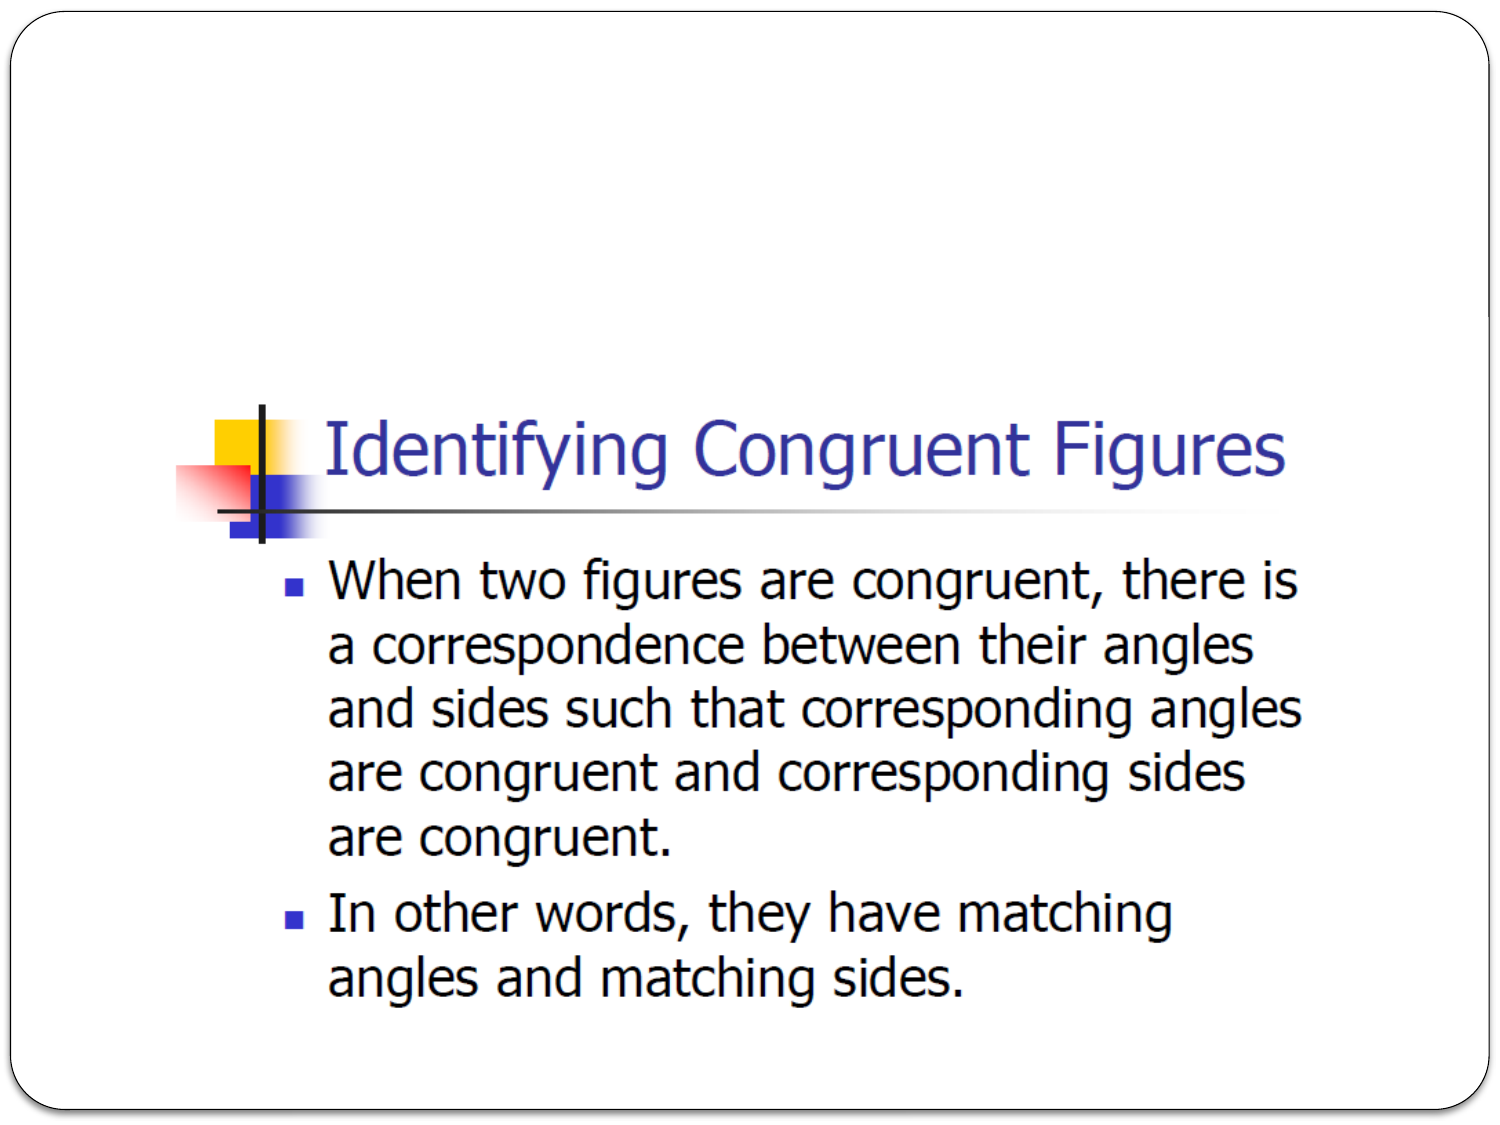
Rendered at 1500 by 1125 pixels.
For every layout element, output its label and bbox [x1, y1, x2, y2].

list [149, 337, 1368, 1088]
